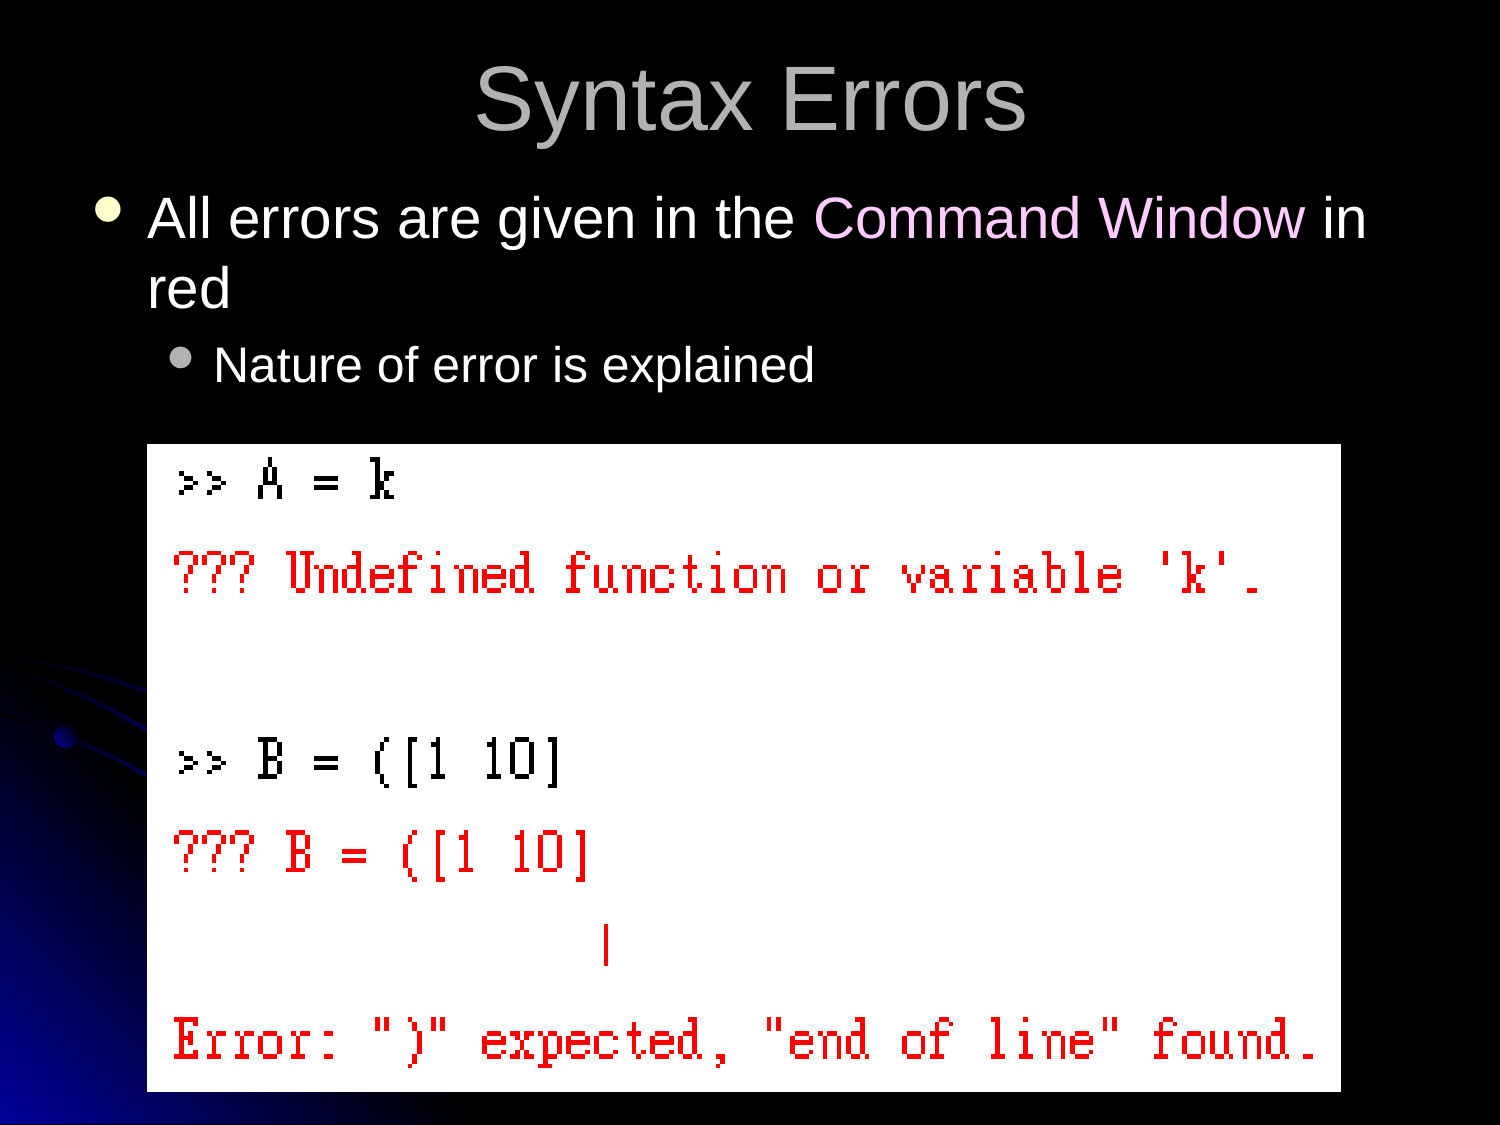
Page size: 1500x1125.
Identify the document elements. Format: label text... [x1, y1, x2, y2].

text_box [147, 444, 1341, 1093]
title Syntax Errors [76, 0, 1428, 172]
list All errors are given in the Command Window in red Nature of error is explained [76, 172, 1449, 445]
